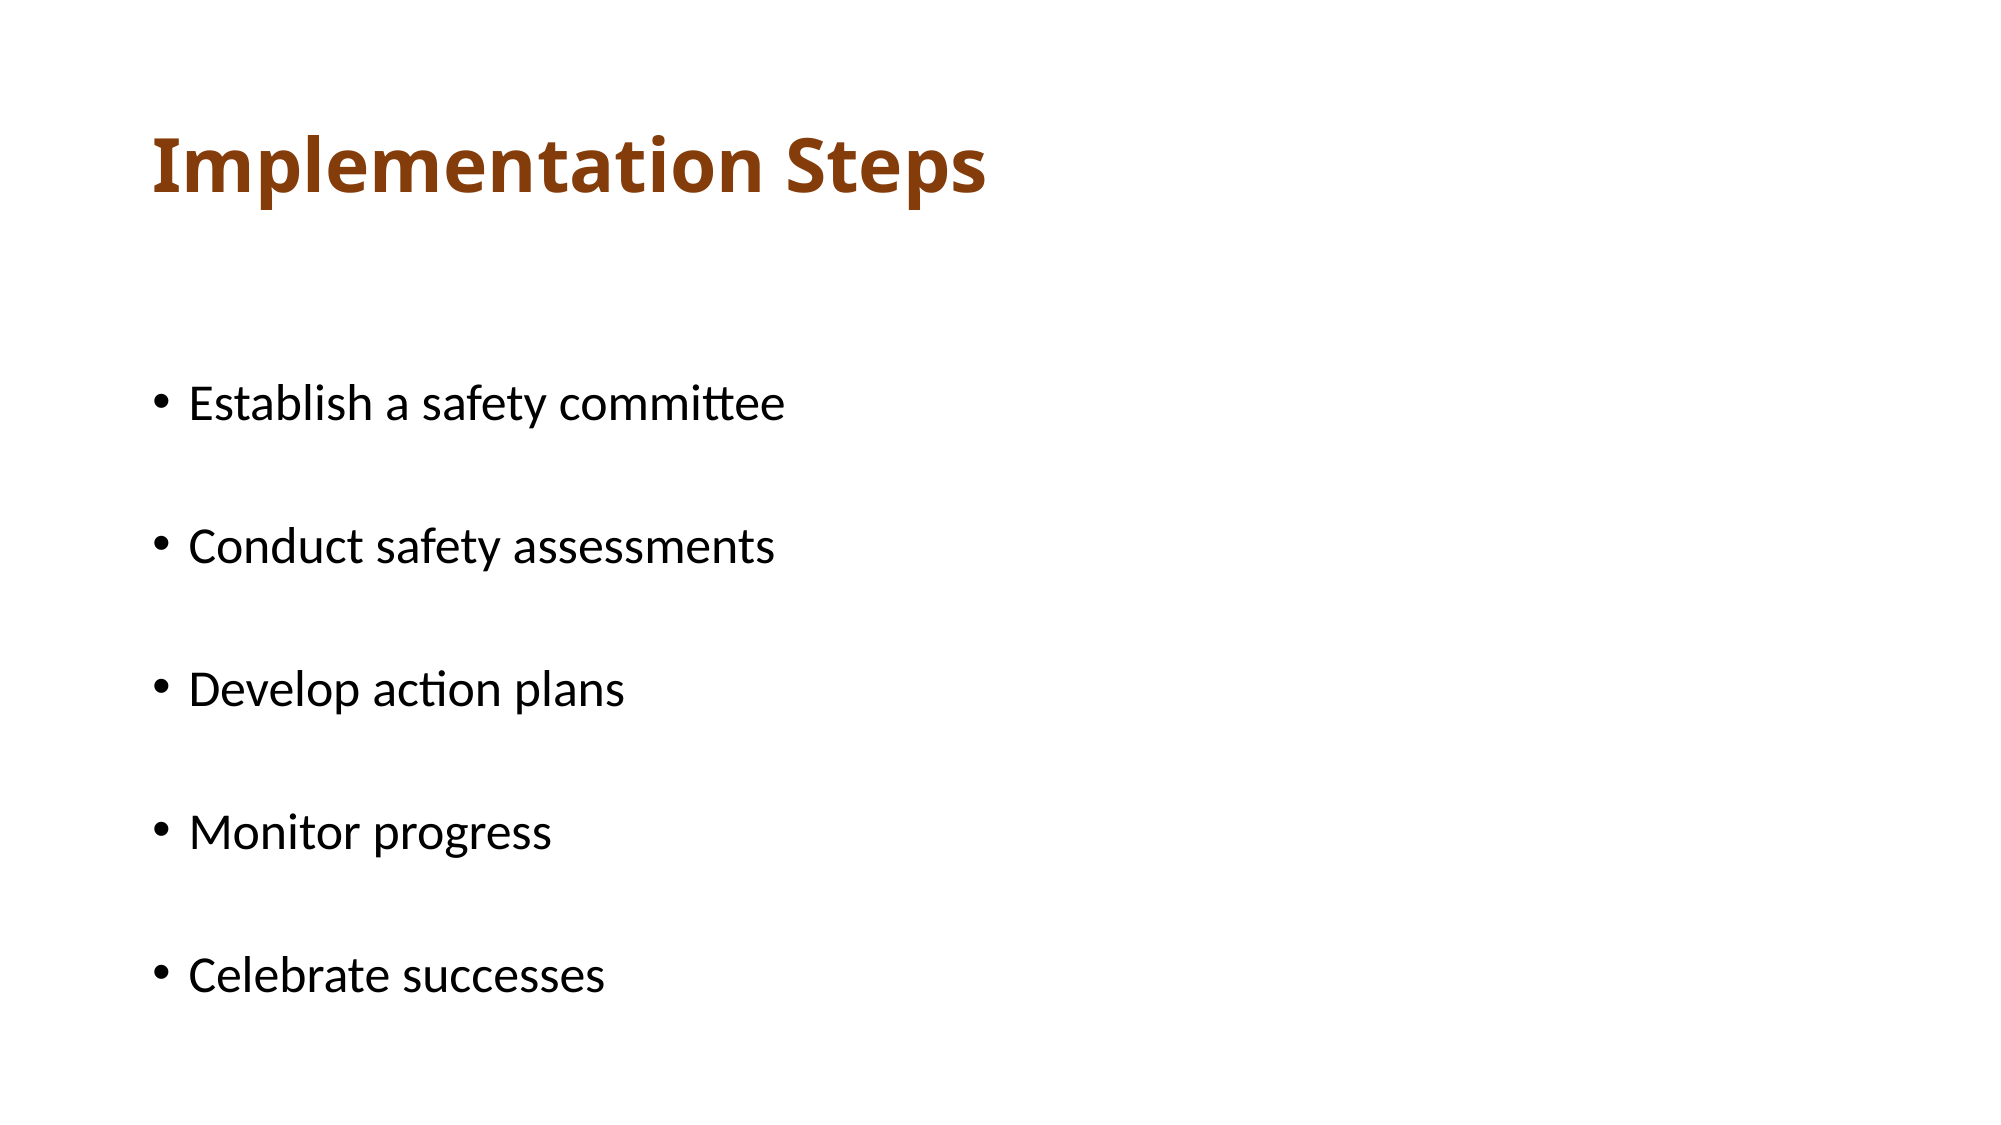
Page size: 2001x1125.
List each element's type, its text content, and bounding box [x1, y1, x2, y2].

list Establish a safety committee Conduct safety assessments Develop action plans Monitor progress Celebrate successes [137, 299, 1863, 1014]
title Implementation Steps [137, 59, 1863, 278]
